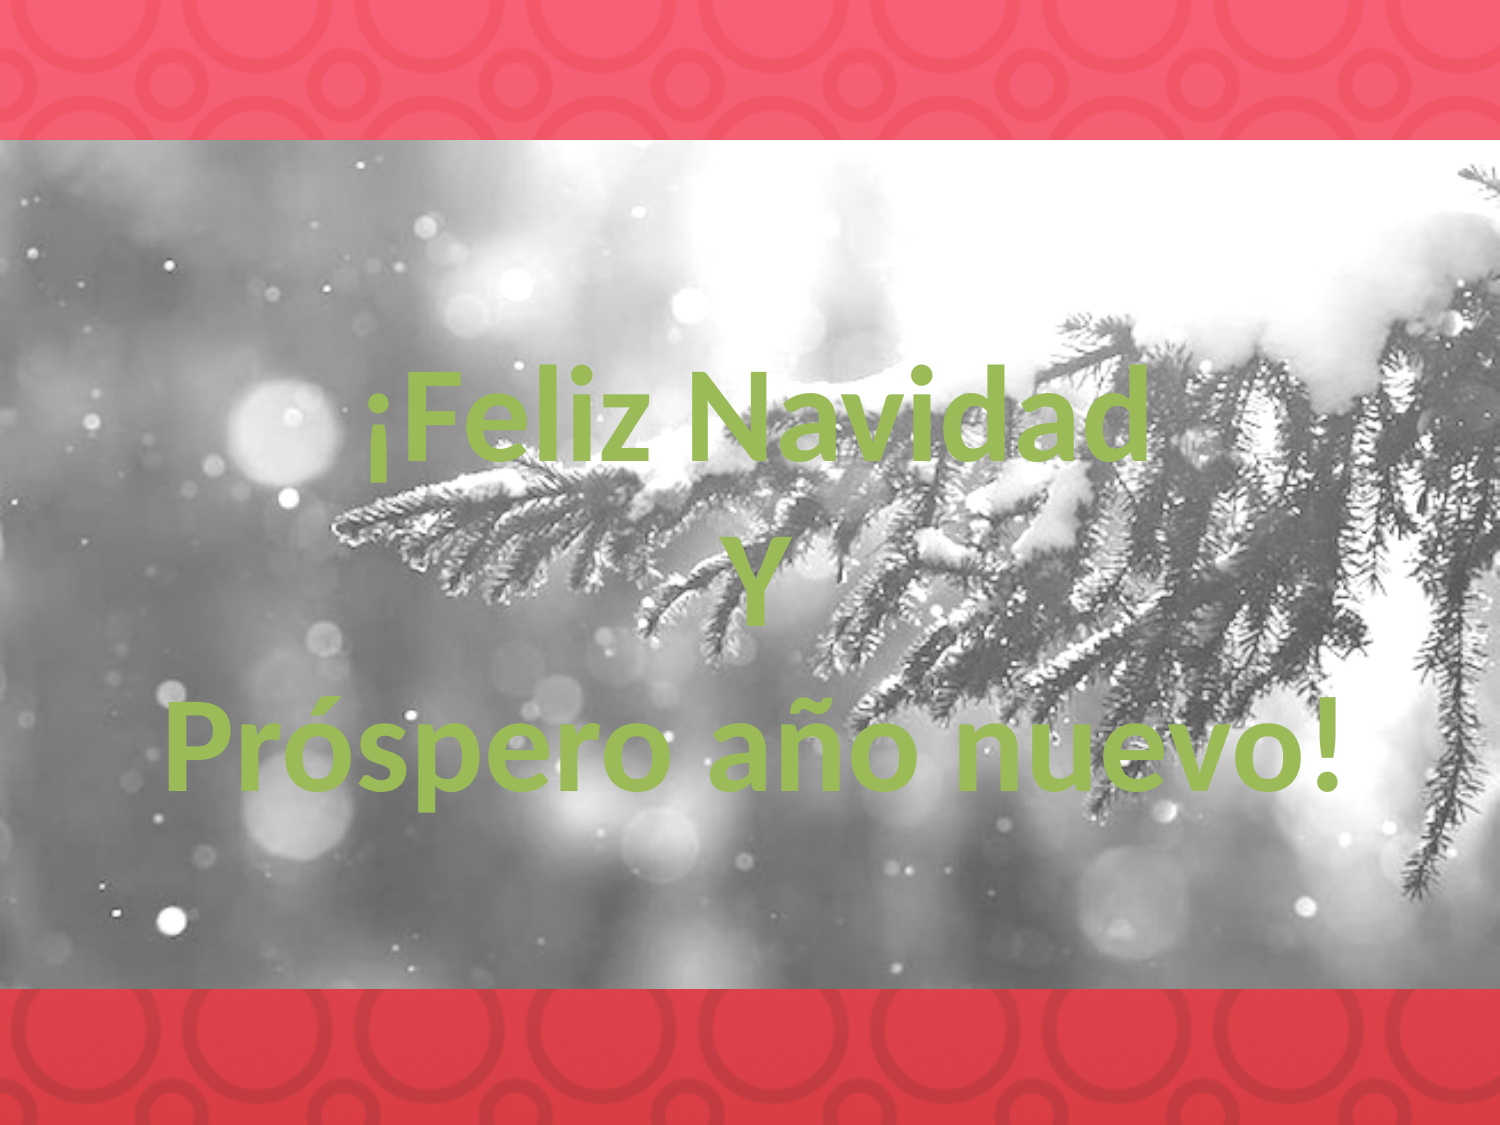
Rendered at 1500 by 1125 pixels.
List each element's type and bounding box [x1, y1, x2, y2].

picture [0, 140, 1500, 989]
